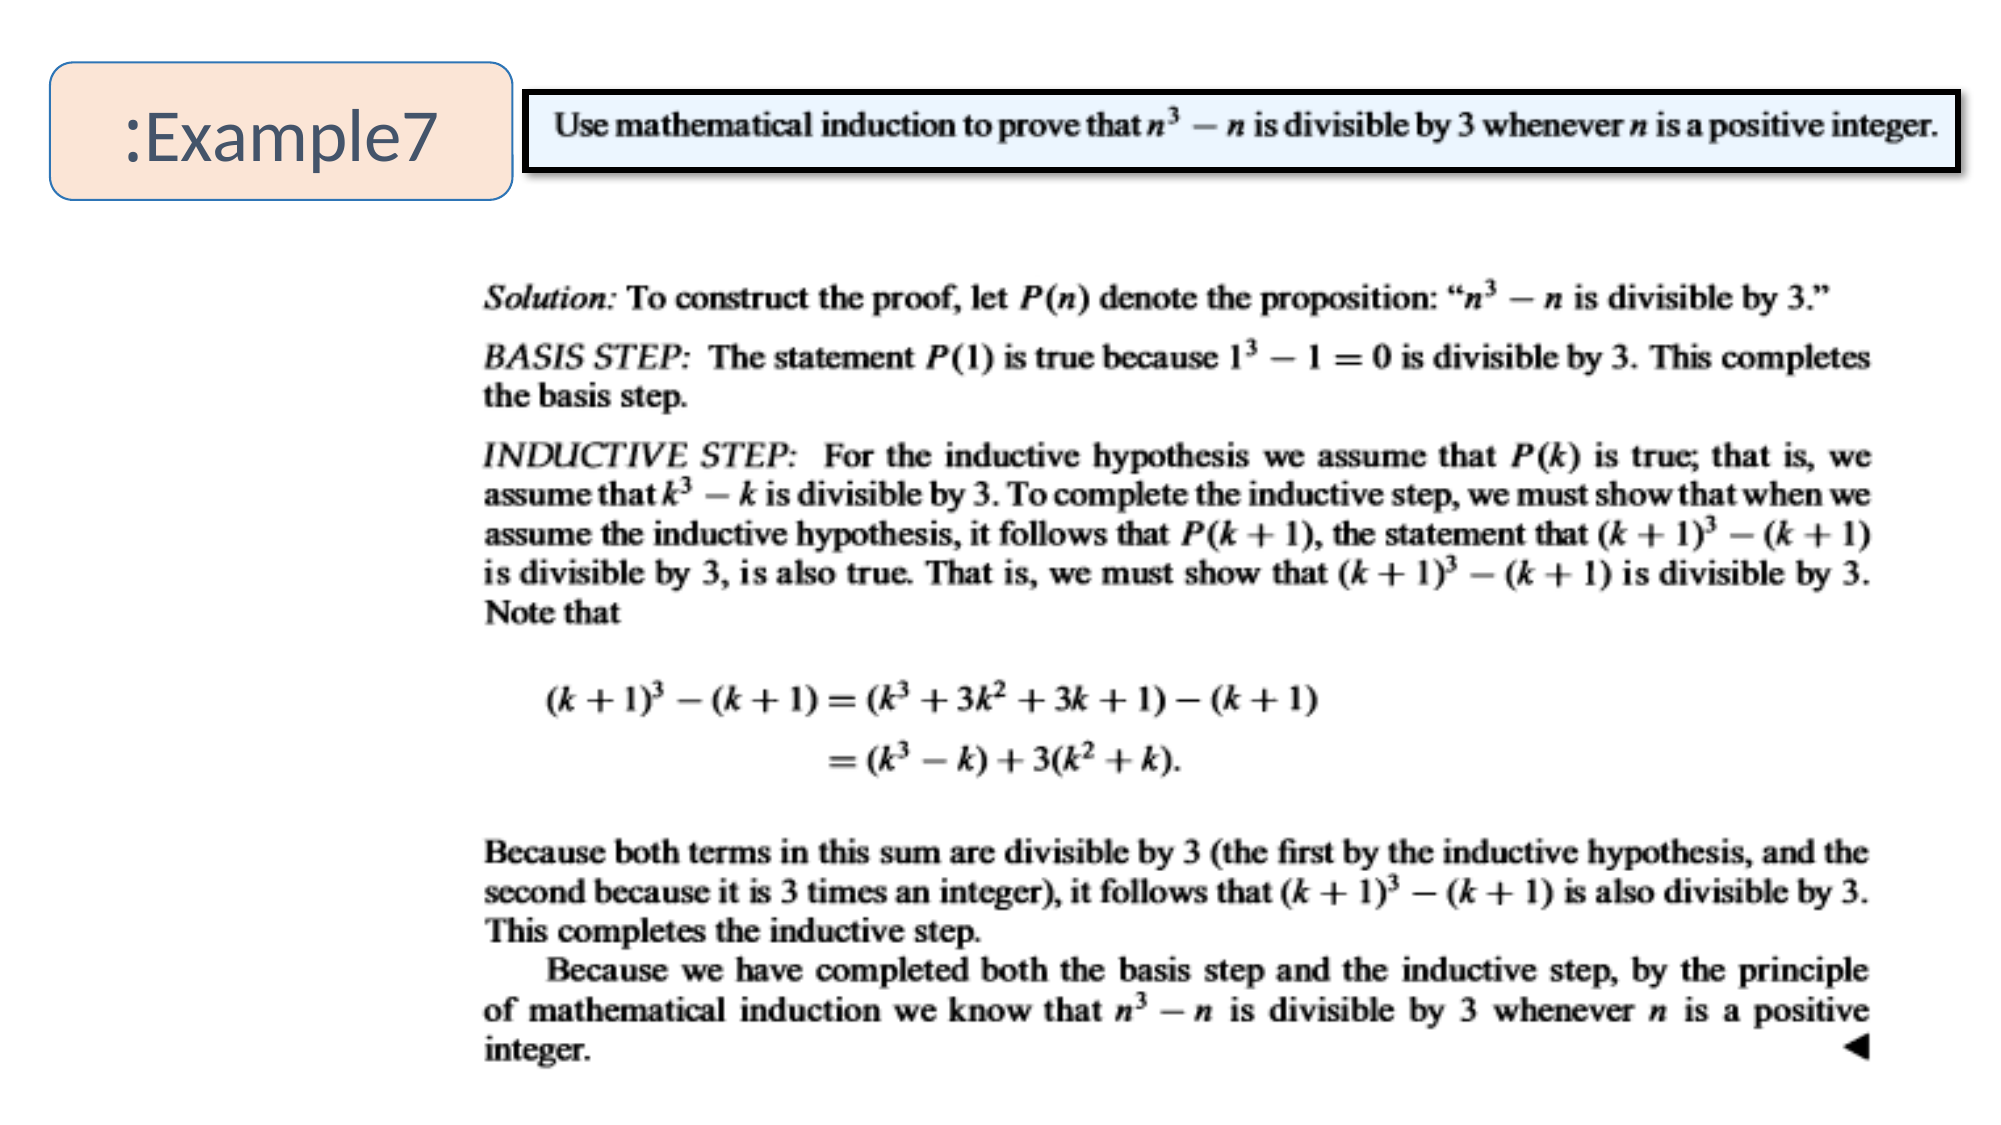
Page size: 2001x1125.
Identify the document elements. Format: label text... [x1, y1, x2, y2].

text_box Example7: [48, 61, 514, 201]
picture [528, 95, 1955, 168]
picture [460, 275, 1888, 1079]
